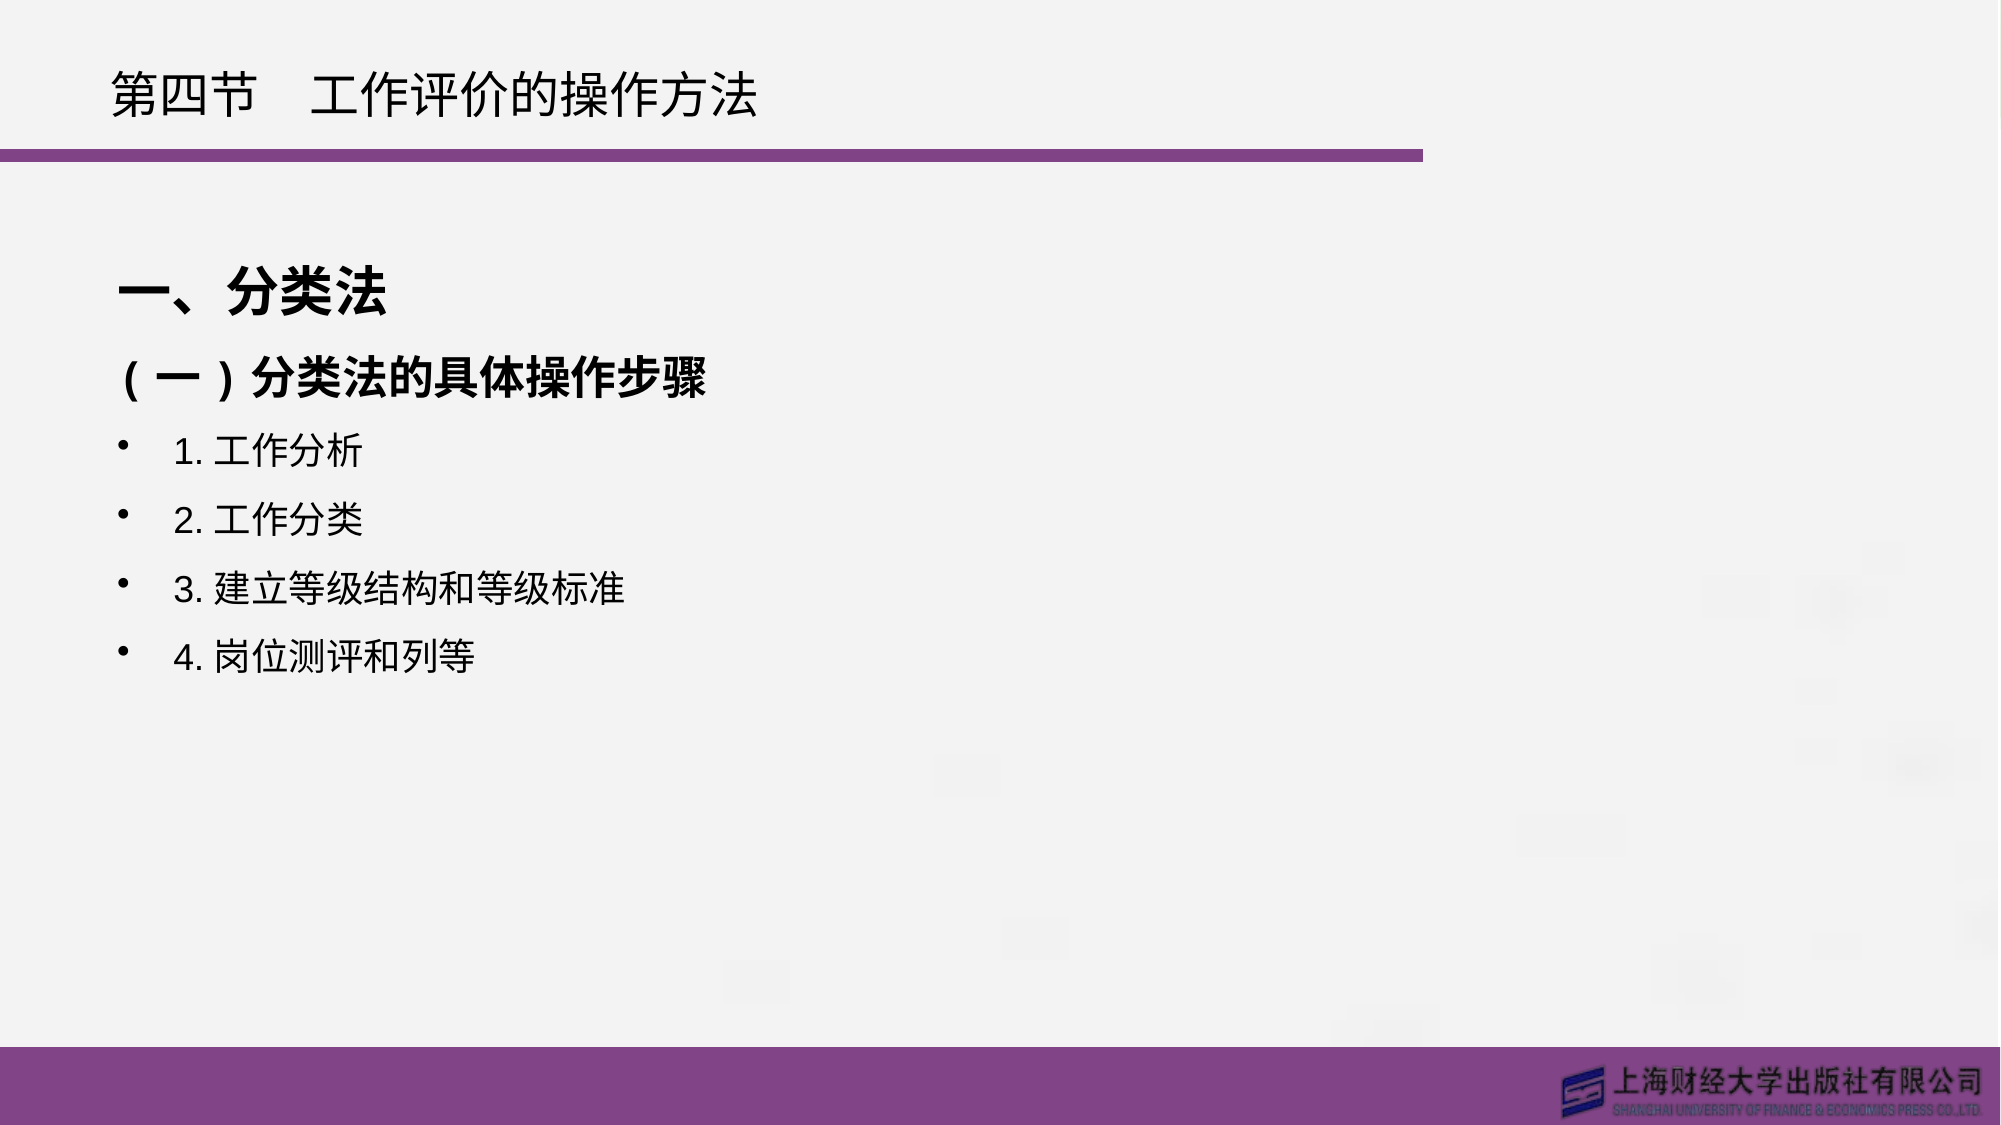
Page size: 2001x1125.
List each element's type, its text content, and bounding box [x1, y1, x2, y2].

list 一、分类法 (一)分类法的具体操作步骤 1.工作分析 2.工作分类 3.建立等级结构和等级标准 4.岗位测评和列等 [102, 233, 1898, 1032]
title 第四节 工作评价的操作方法 [94, 42, 1451, 146]
picture [0, 0, 2001, 1125]
